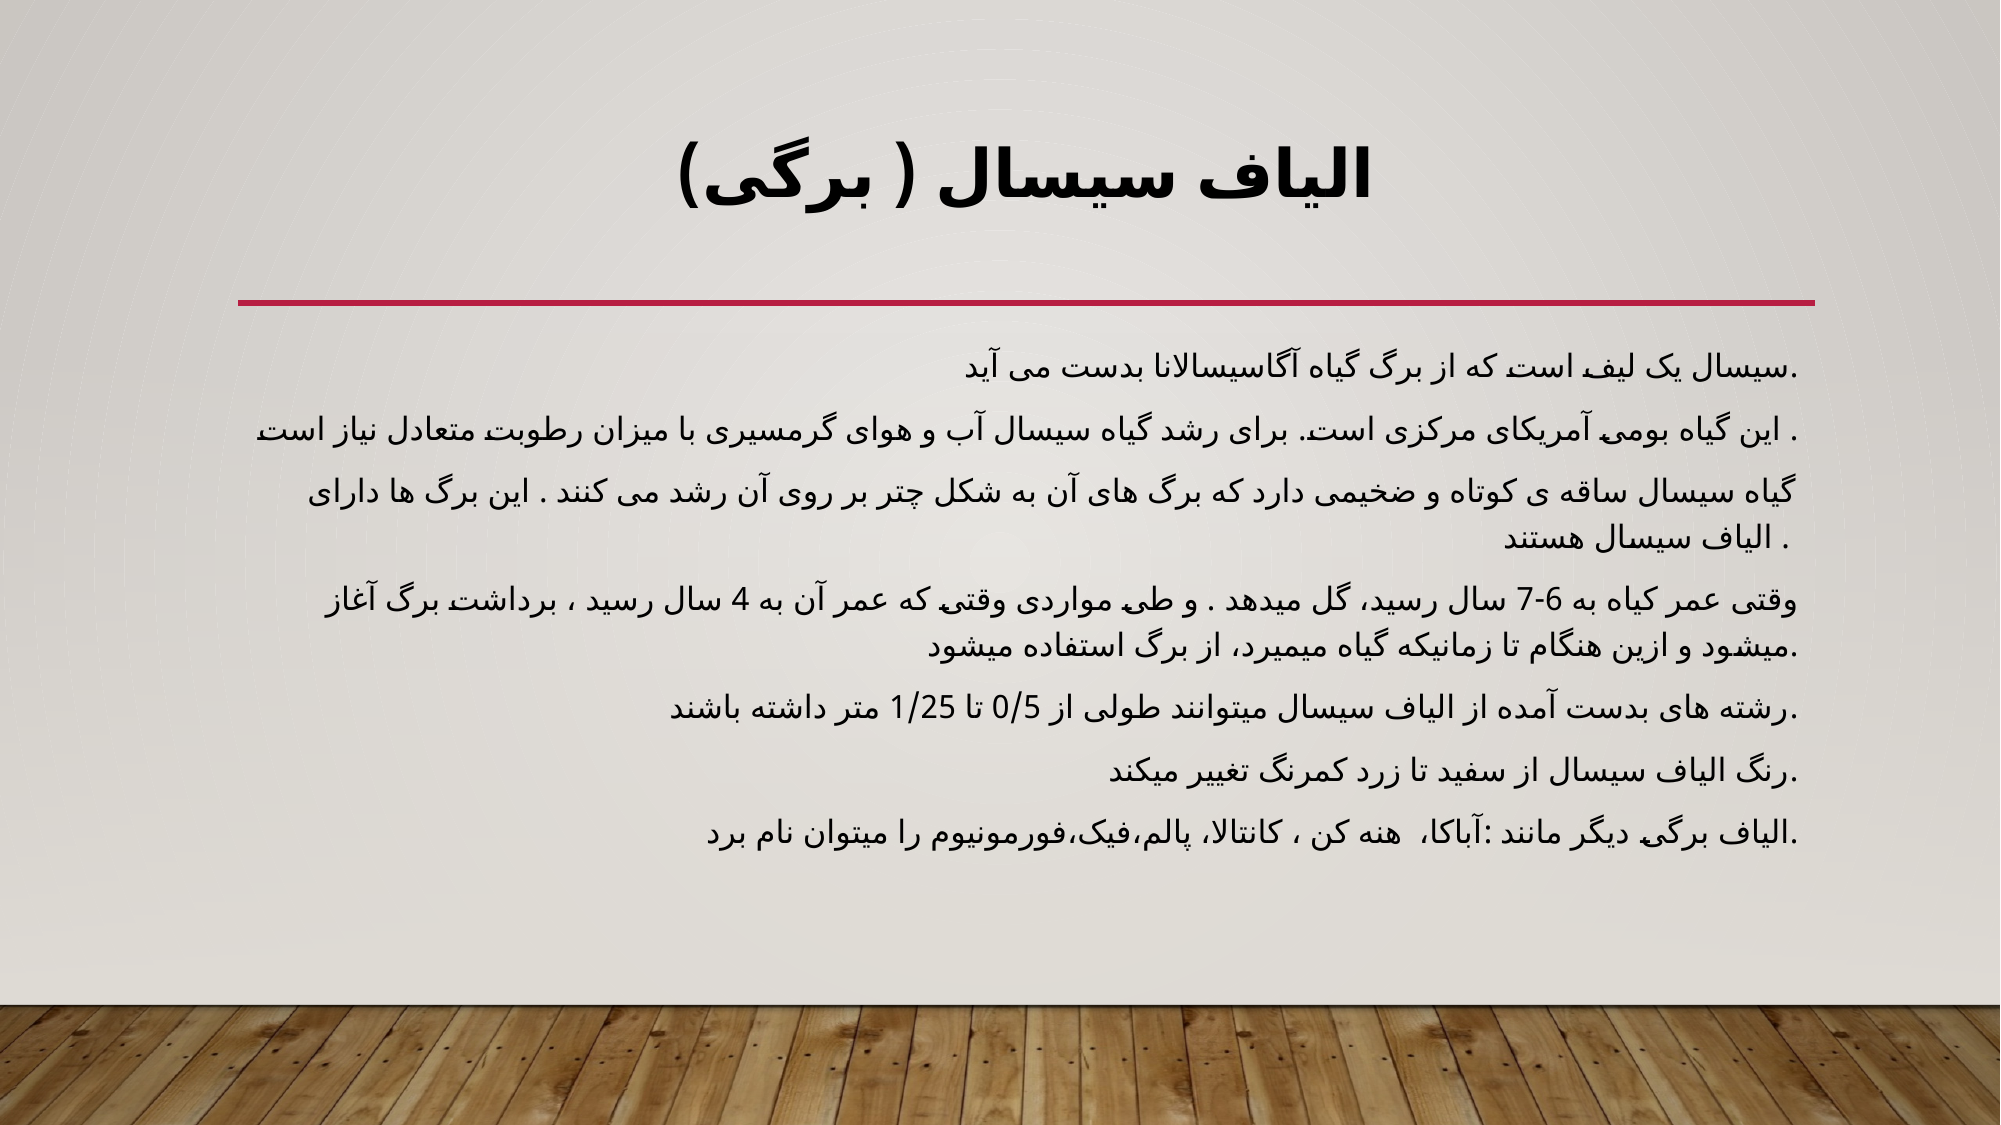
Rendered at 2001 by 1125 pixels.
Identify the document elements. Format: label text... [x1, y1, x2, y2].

picture [0, 1005, 2000, 1125]
title الیاف سیسال ( برگی) [238, 131, 1814, 305]
list سیسال یک لیف است که از برگ گیاه آگاسیسالانا بدست می آید. این گیاه بومی آمریکای مرکزی است. برای رشد گیاه سیسال آب و هوای گرمسیری با میزان رطوبت متعادل نیاز است . گیاه سیسال ساقه ی کوتاه و ضخیمی دارد که برگ های آن به شکل چتر بر روی آن رشد می کنند . این برگ ها دارای الیاف سیسال هستند . وقتی عمر کیاه به 6-7 سال رسید، گل میدهد . و طی مواردی وقتی که عمر آن به 4 سال رسید ، برداشت برگ آغاز میشود و ازین هنگام تا زمانیکه گیاه میمیرد، از برگ استفاده میشود. رشته های بدست آمده از الیاف سیسال میتوانند طولی از 0/5 تا 1/25 متر داشته باشند. رنگ الیاف سیسال از سفید تا زرد کمرنگ تغییر میکند. الیاف برگی دیگر مانند :آباکا، هنه کن ، کانتالا، پالم،فیک،فورمونیوم را میتوان نام برد. [238, 330, 1814, 897]
